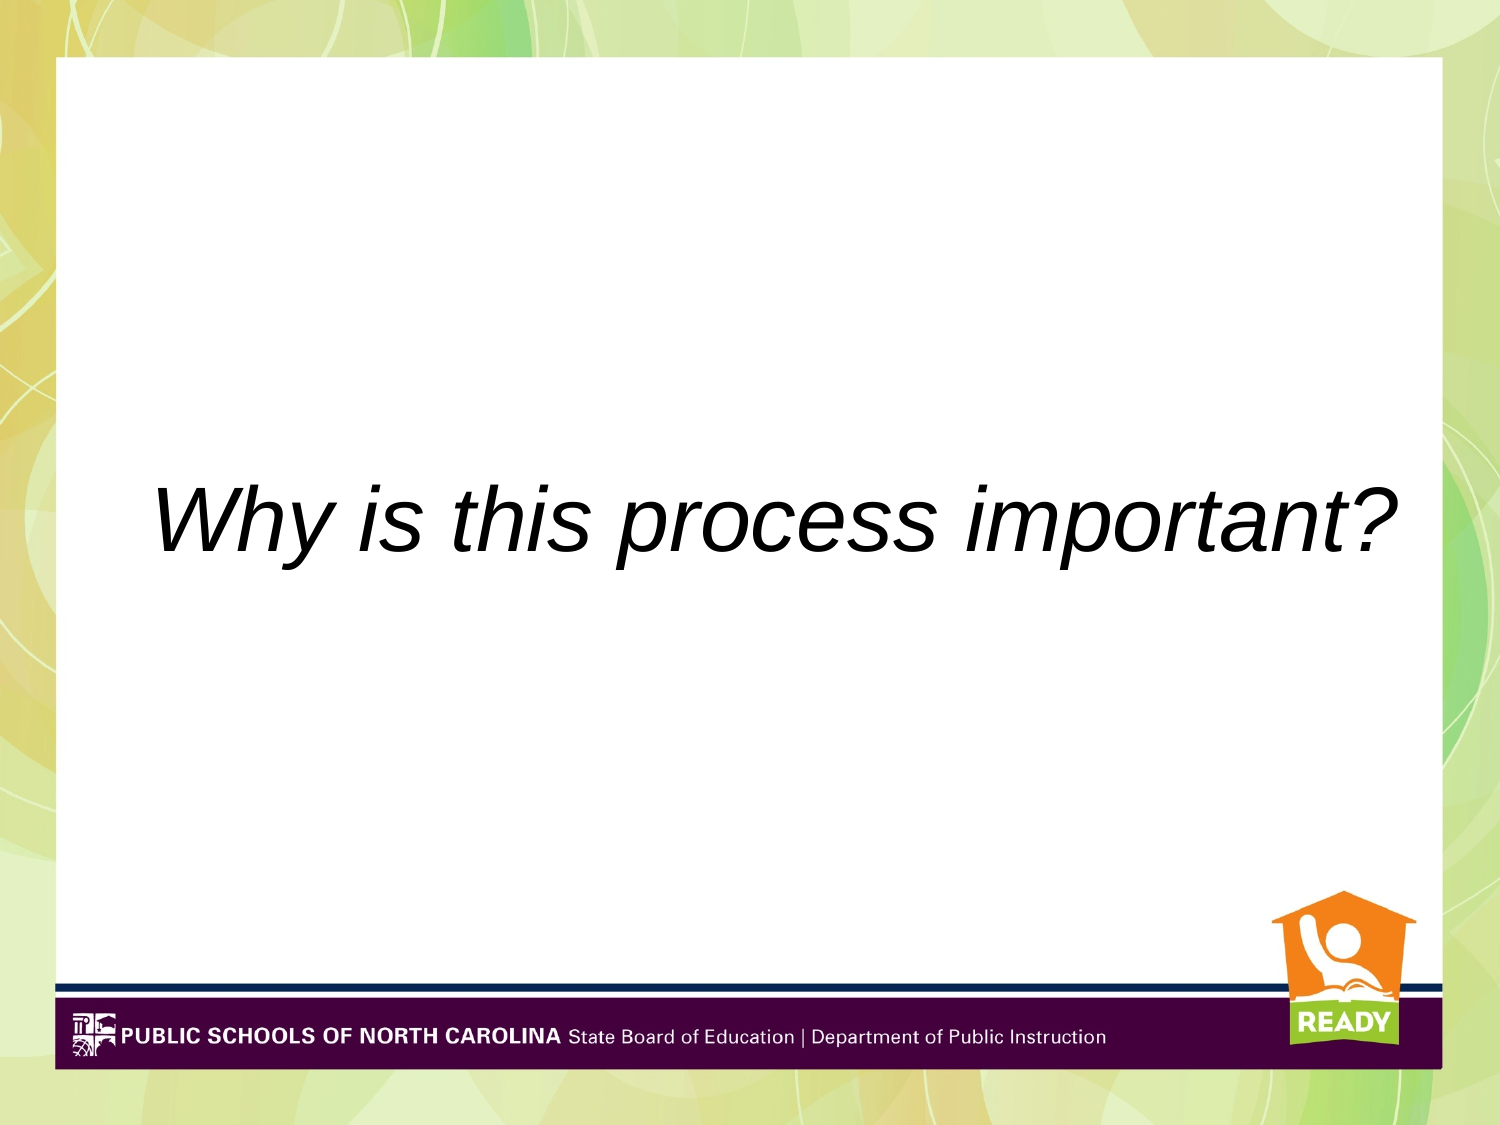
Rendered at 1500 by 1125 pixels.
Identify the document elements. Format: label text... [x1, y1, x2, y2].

text_box Why is this process important? [112, 112, 1438, 578]
picture [0, 0, 1500, 1125]
